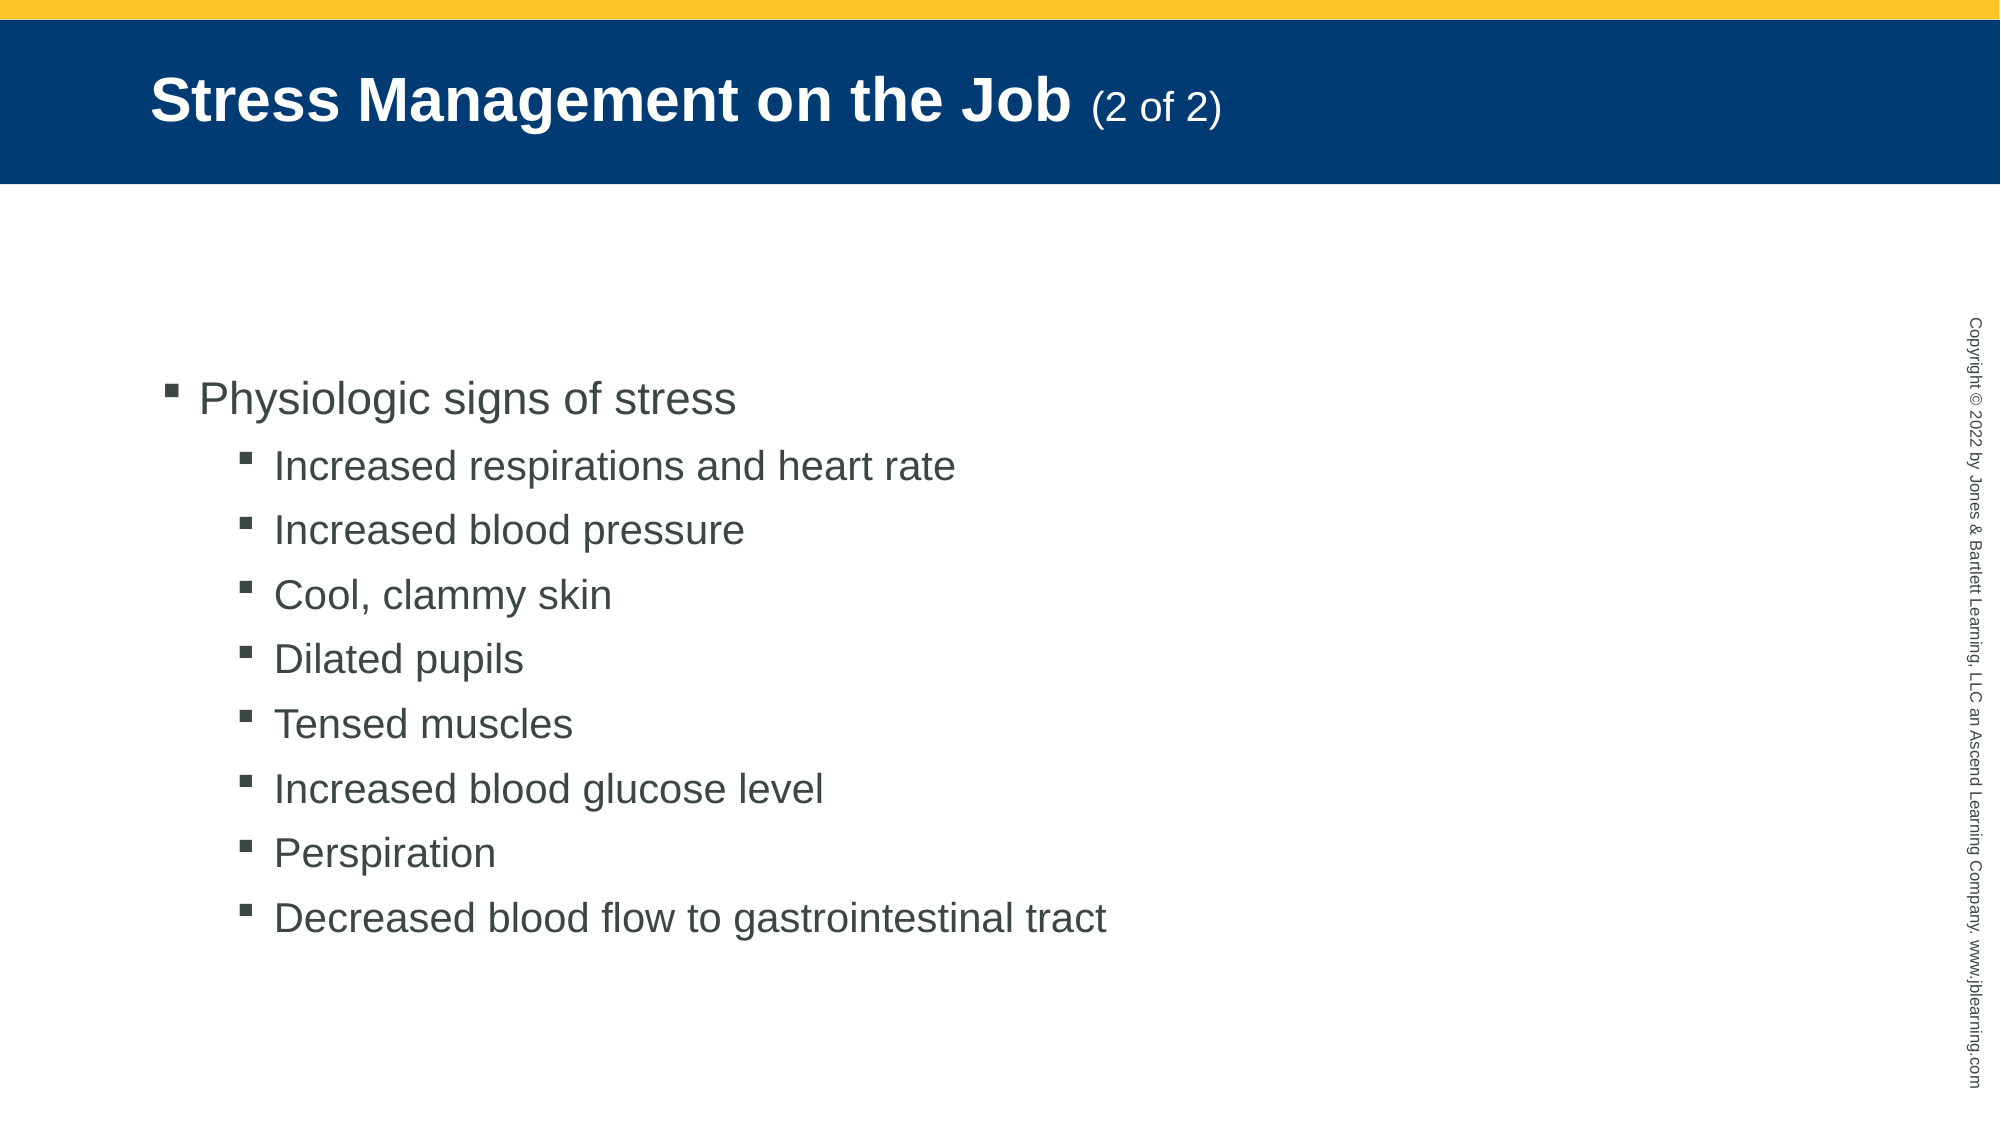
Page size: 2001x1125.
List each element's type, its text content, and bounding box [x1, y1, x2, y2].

list Physiologic signs of stress Increased respirations and heart rate Increased blood pressure Cool, clammy skin Dilated pupils Tensed muscles Increased blood glucose level Perspiration Decreased blood flow to gastrointestinal tract [146, 361, 1859, 1016]
title Stress Management on the Job (2 of 2) [0, 19, 2000, 185]
